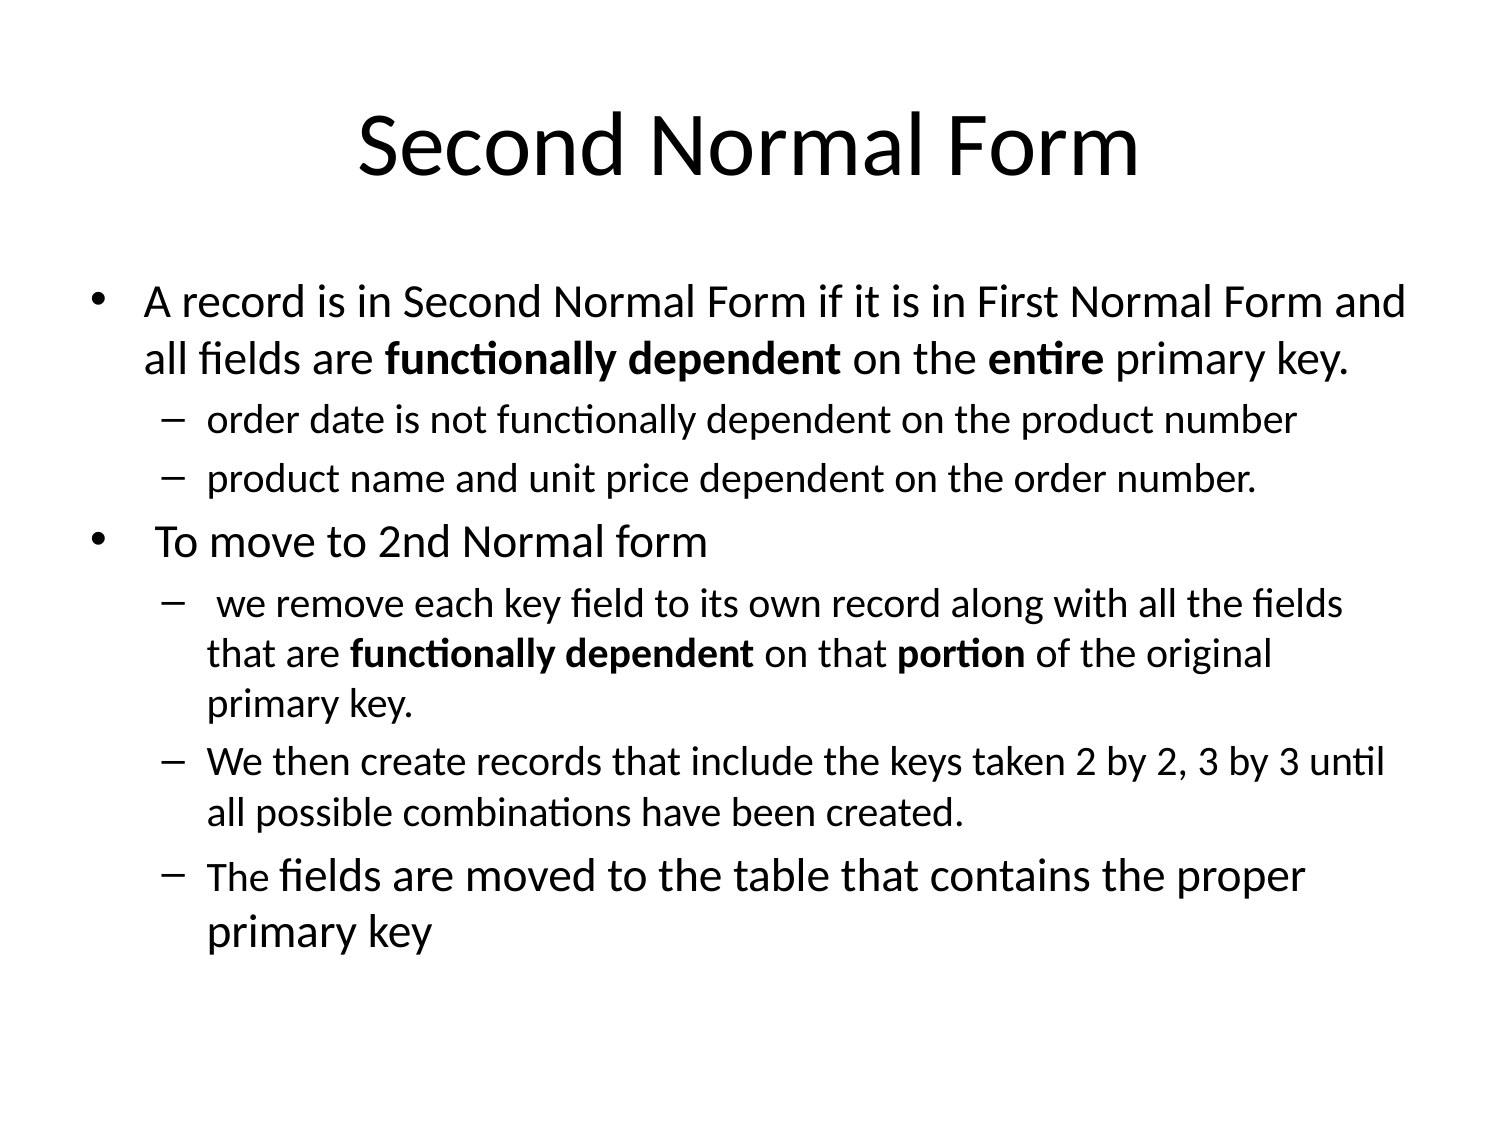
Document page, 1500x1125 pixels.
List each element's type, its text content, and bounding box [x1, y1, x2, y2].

list A record is in Second Normal Form if it is in First Normal Form and all fields are functionally dependent on the entire primary key. order date is not functionally dependent on the product number product name and unit price dependent on the order number. To move to 2nd Normal form we remove each key field to its own record along with all the fields that are functionally dependent on that portion of the original primary key. We then create records that include the keys taken 2 by 2, 3 by 3 until all possible combinations have been created. The fields are moved to the table that contains the proper primary key [75, 262, 1425, 1005]
title Second Normal Form [75, 45, 1425, 233]
